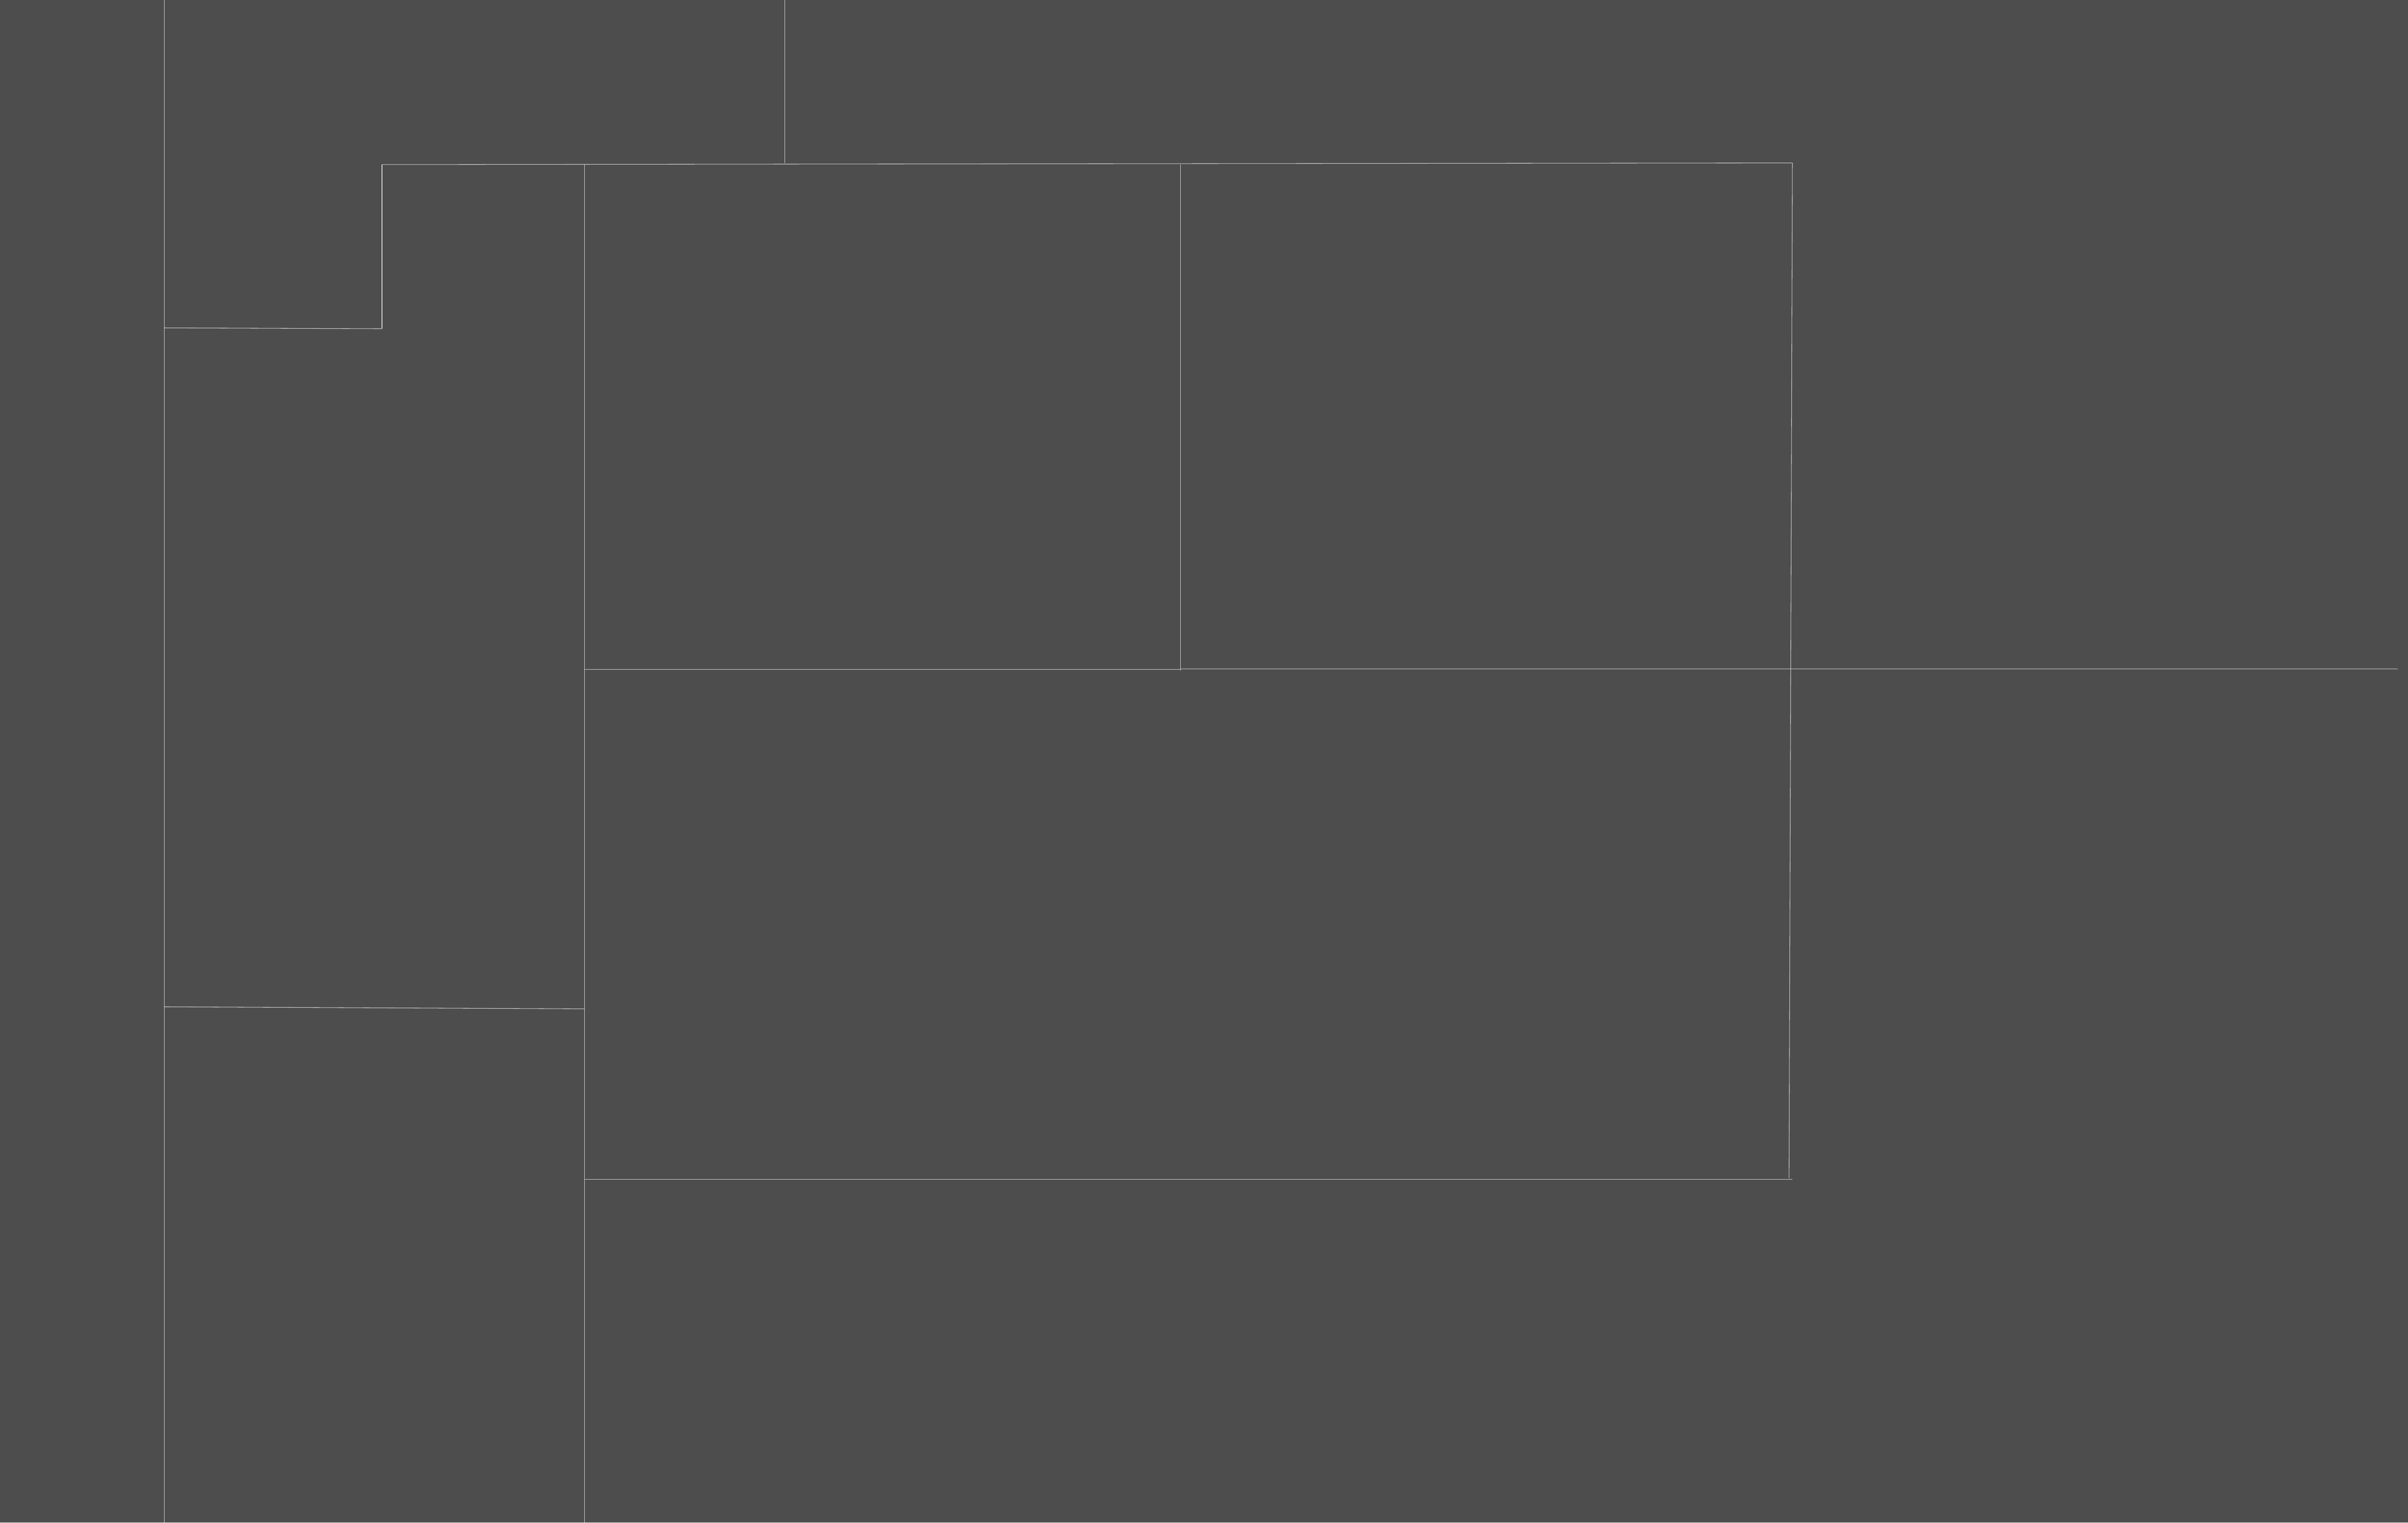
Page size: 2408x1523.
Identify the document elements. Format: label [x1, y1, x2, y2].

text_box [164, 0, 2398, 1523]
